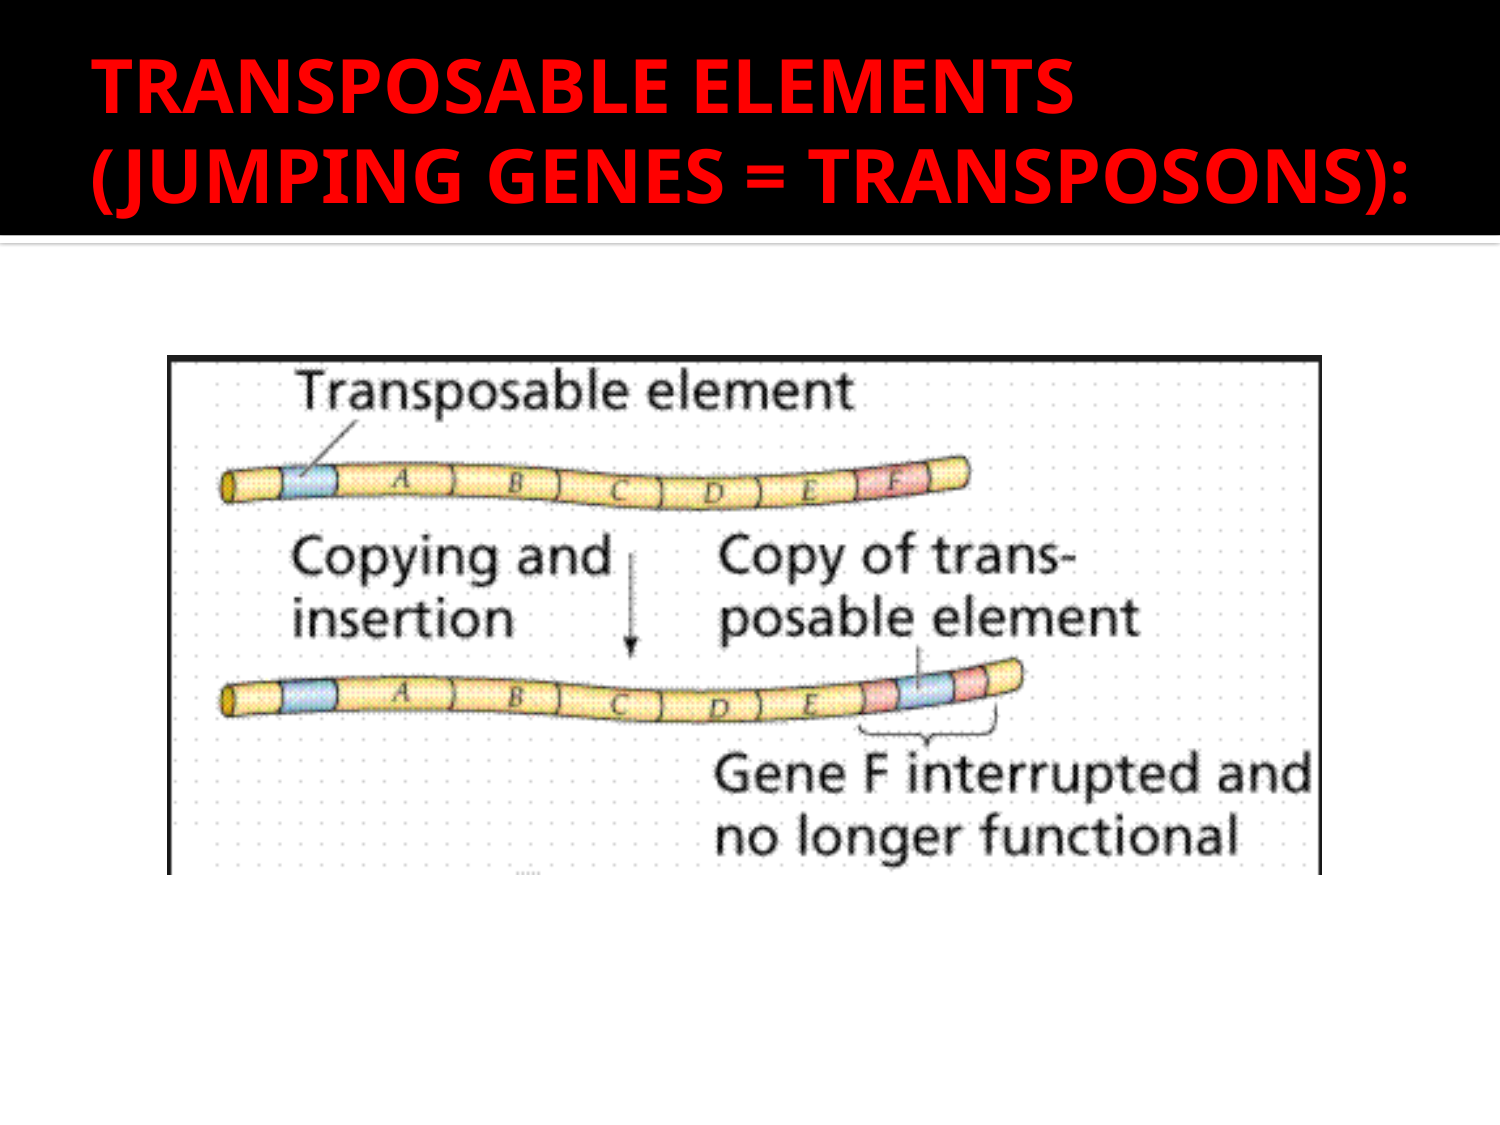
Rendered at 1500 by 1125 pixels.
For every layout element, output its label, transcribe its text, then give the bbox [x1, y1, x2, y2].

picture [166, 355, 1322, 875]
title Transposable Elements (Jumping Genes = transposons): [75, 25, 1425, 231]
